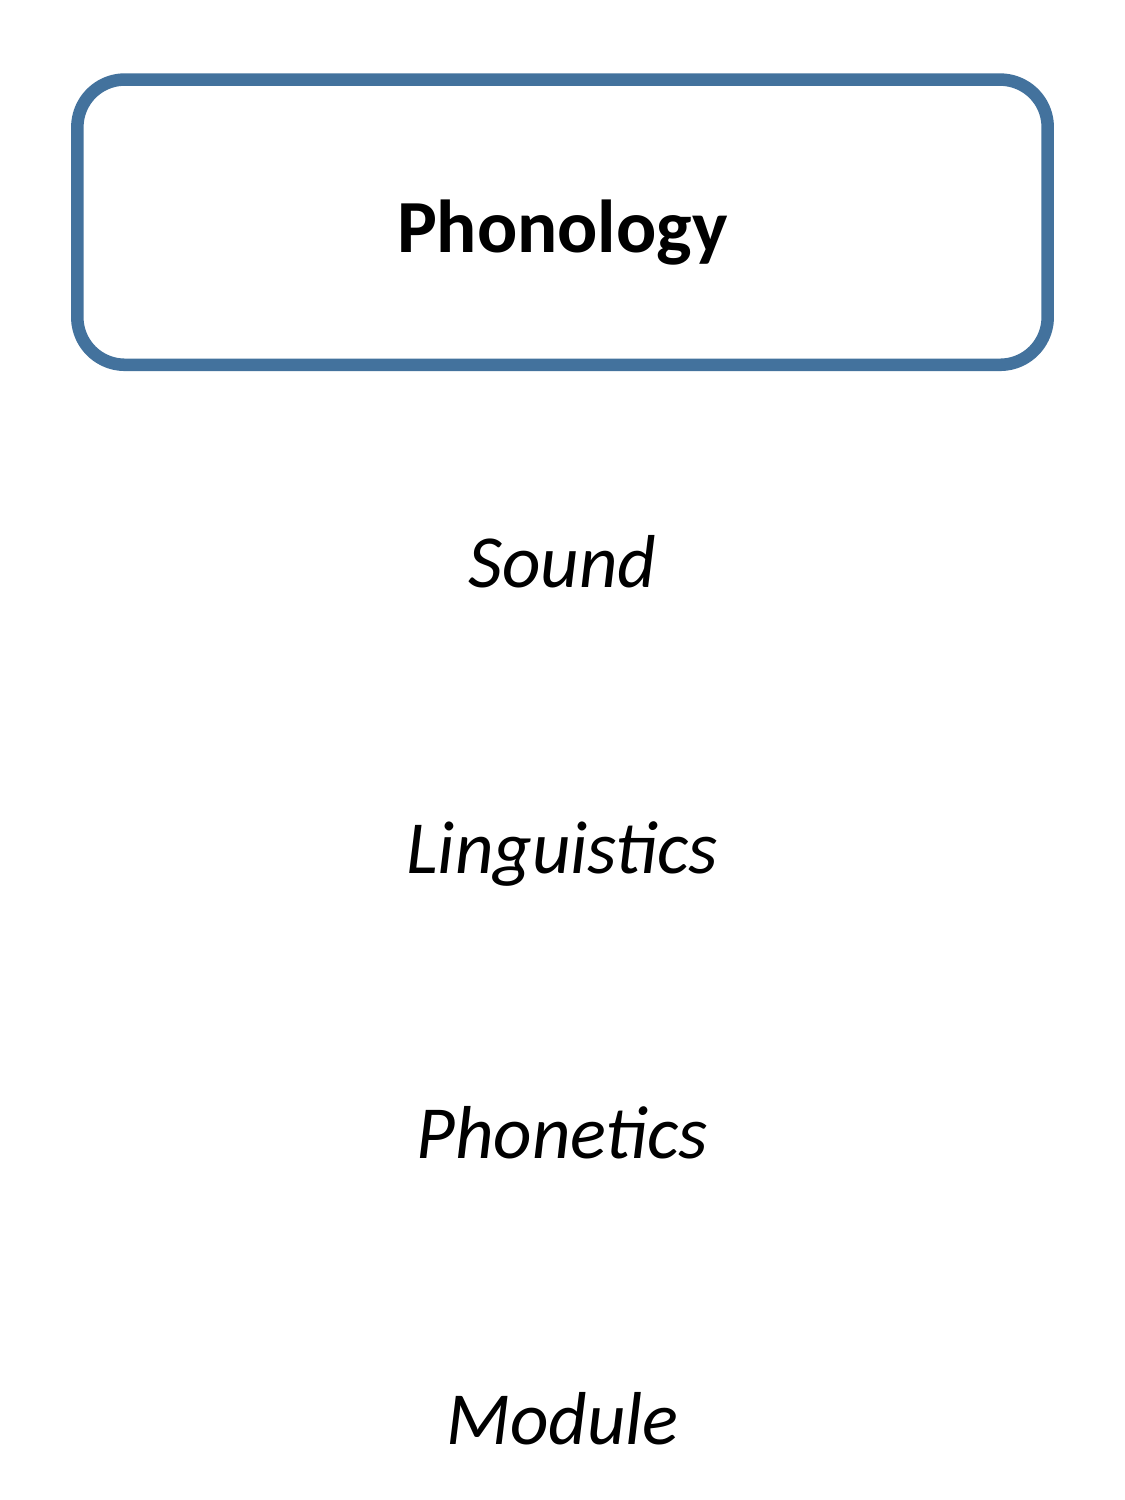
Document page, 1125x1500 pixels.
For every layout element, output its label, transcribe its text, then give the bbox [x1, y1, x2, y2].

text_box Phonology [76, 78, 1049, 366]
list Sound Linguistics Phonetics Module [77, 399, 1048, 1352]
